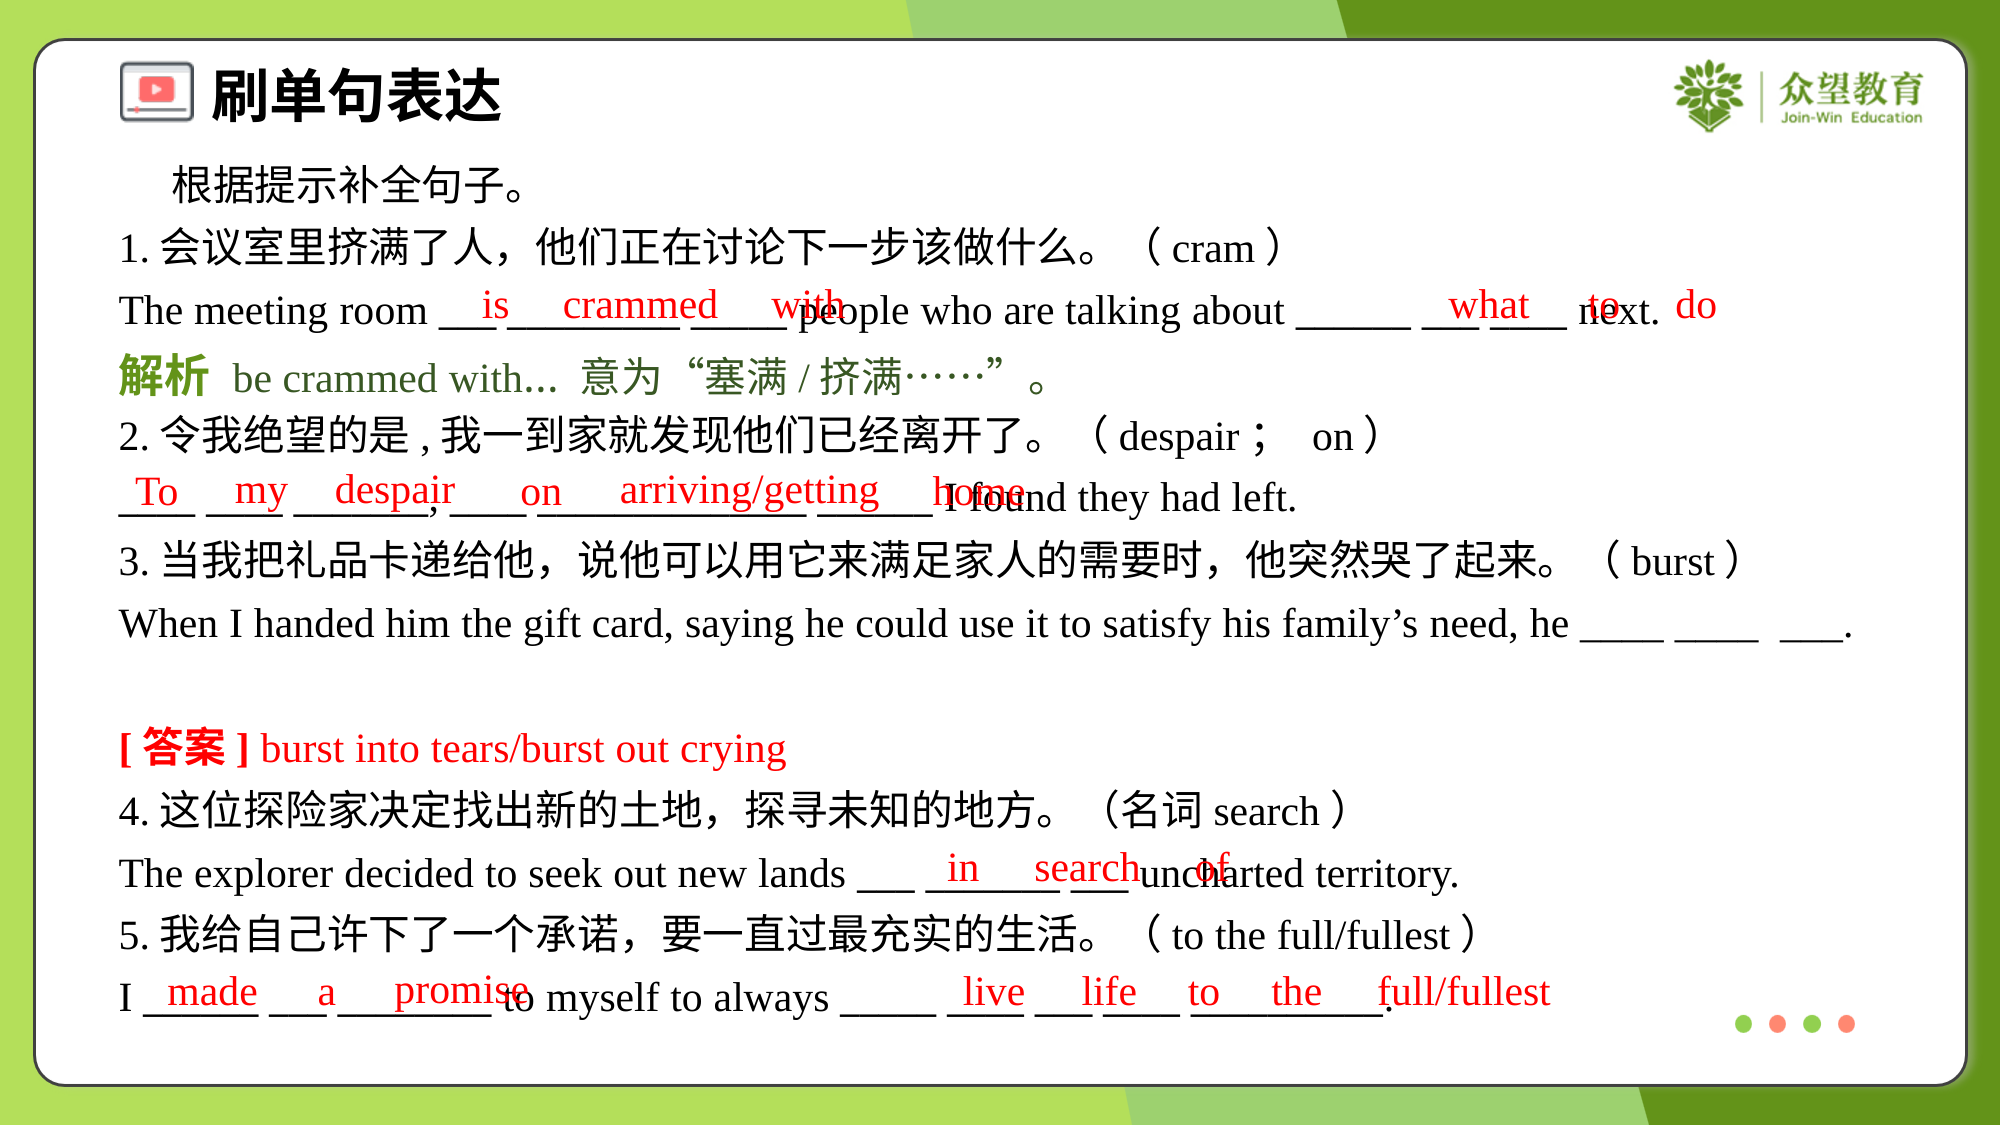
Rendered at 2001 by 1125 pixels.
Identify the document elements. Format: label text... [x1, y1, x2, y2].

text_box in [942, 827, 985, 885]
text_box do [1670, 264, 1722, 322]
text_box To [130, 452, 184, 510]
text_box a [312, 951, 341, 1009]
text_box the [1266, 951, 1327, 1009]
text_box despair [330, 449, 460, 508]
text_box crammed [558, 264, 723, 322]
text_box my [230, 449, 293, 508]
text_box to [1183, 951, 1225, 1009]
text_box 根据提示补全句子。 1.会议室里挤满了人，他们正在讨论下一步该做什么。（cram） The meeting room ___ _________ _____ people who are talking about ______ ___ ____ next. [118, 146, 1883, 328]
text_box search [1029, 827, 1146, 885]
text_box arriving/getting [615, 449, 884, 508]
text_box to [1583, 264, 1625, 322]
text_box on [515, 452, 567, 510]
text_box full/fullest [1372, 951, 1555, 1009]
text_box with [766, 264, 851, 322]
text_box 3.当我把礼品卡递给他，说他可以用它来满足家人的需要时，他突然哭了起来。（burst） When I handed him the gift card, saying he could use it to satisfy his family’s need, he ____ ____ ___. [118, 521, 1883, 703]
text_box home [928, 452, 1031, 510]
text_box 2.令我绝望的是,我一到家就发现他们已经离开了。（despair； on） ____ ____ _______, ____ ______________ ______ I found they had left. [118, 396, 1883, 515]
text_box what [1443, 264, 1535, 322]
text_box made [163, 951, 263, 1009]
text_box is [477, 264, 515, 322]
text_box 4.这位探险家决定找出新的土地，探寻未知的地方。（名词search） The explorer decided to seek out new lands ___ _______ ___ uncharted territory. 5.我给自己许下了一个承诺，要一直过最充实的生活。（to the full/fullest） I ______ ___ ________ to myself to always _____ ____ ___ ____ __________. [118, 771, 1883, 1015]
text_box 解析 be crammed with… 意为“塞满/挤满……”。 [118, 333, 1883, 396]
text_box life [1077, 951, 1142, 1009]
text_box of [1190, 827, 1235, 885]
text_box promise [390, 949, 534, 1007]
picture [0, 0, 2000, 1125]
text_box live [958, 951, 1030, 1009]
text_box [答案] burst into tears/burst out crying [118, 708, 1883, 766]
